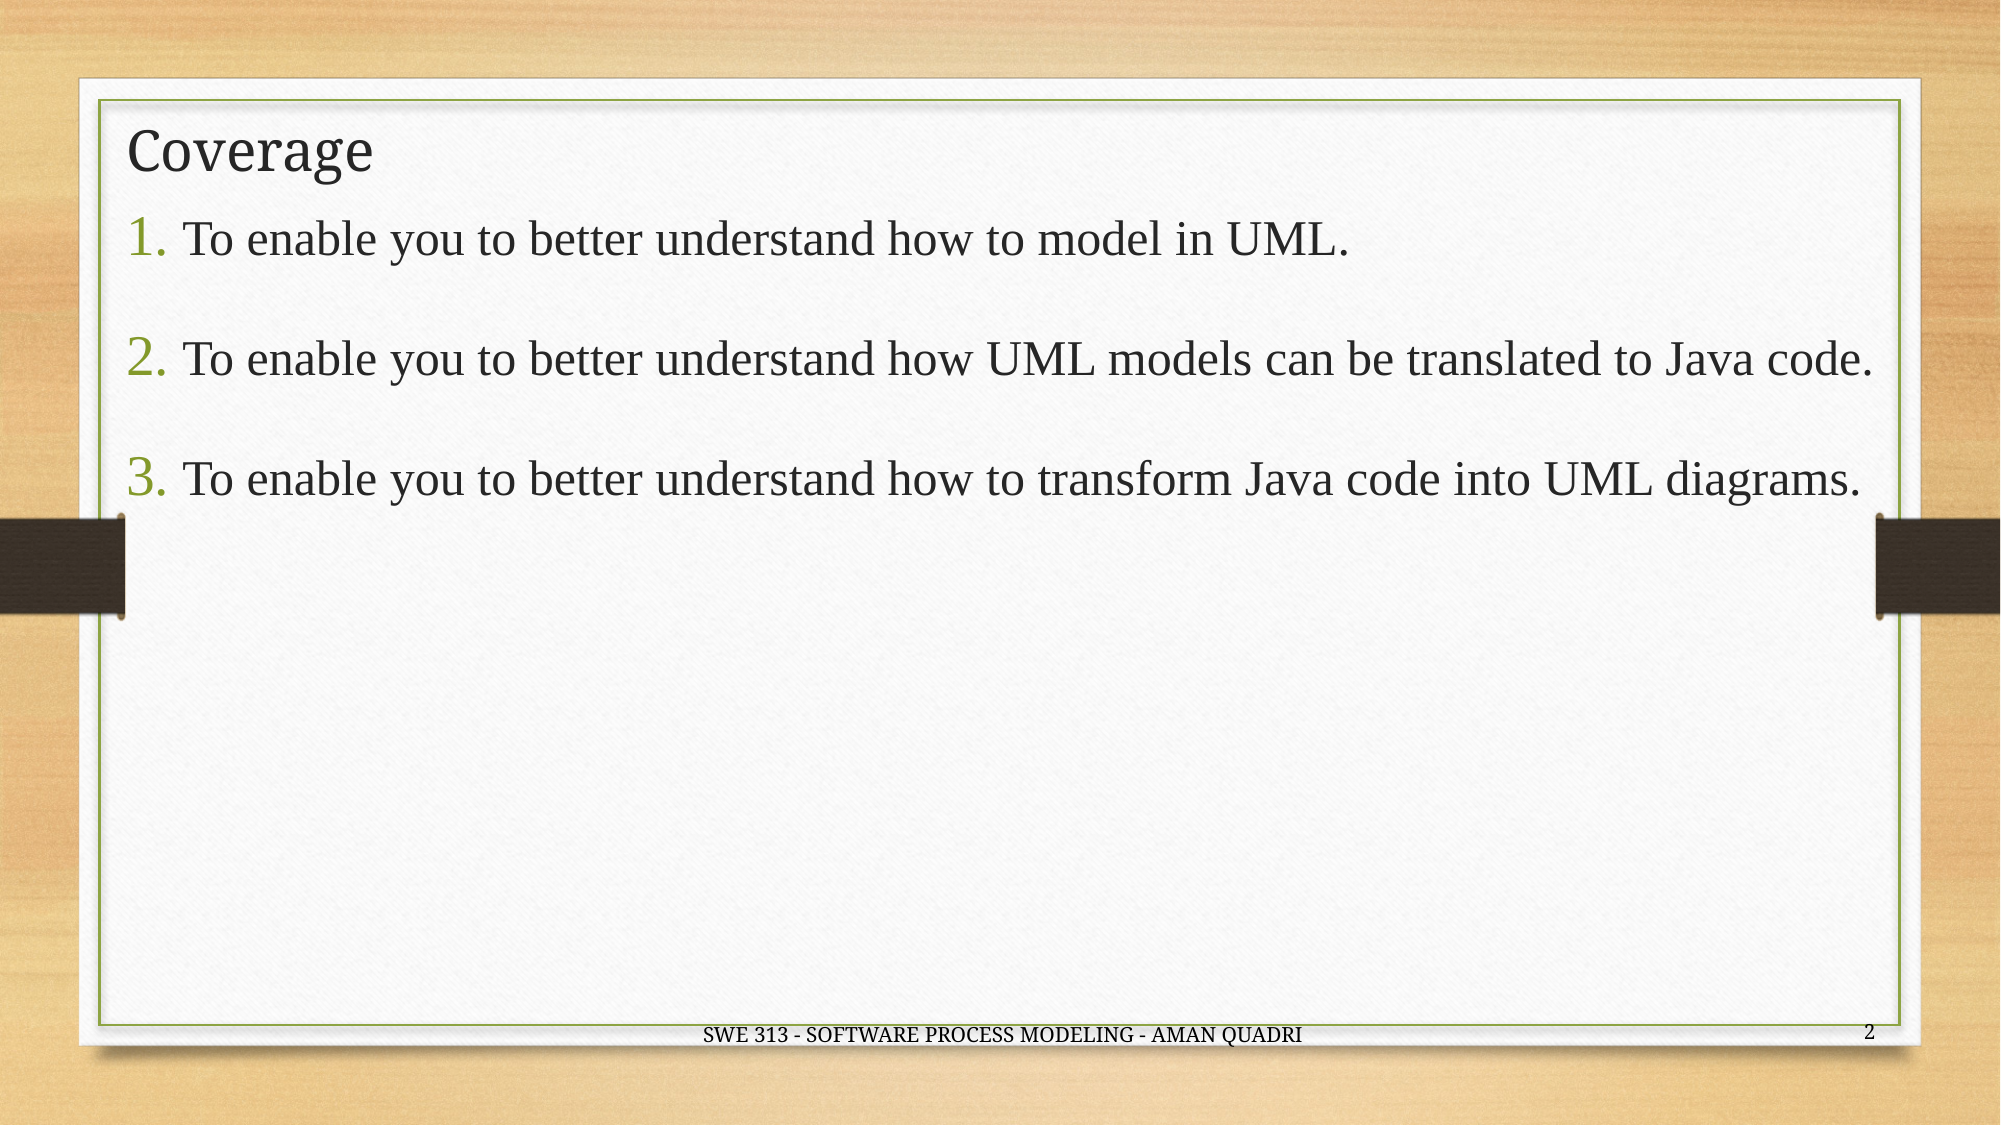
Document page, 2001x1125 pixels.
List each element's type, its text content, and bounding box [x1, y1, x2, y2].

footer SWE 313 - SOFTWARE PROCESS MODELING - AMAN QUADRI [403, 1020, 1602, 1049]
picture [0, 0, 2001, 1125]
title Coverage [110, 106, 1895, 191]
list To enable you to better understand how to model in UML. To enable you to better understand how UML models can be translated to Java code. To enable you to better understand how to transform Java code into UML diagrams. [110, 197, 1895, 1017]
slide_number 2 [1801, 1010, 1891, 1056]
